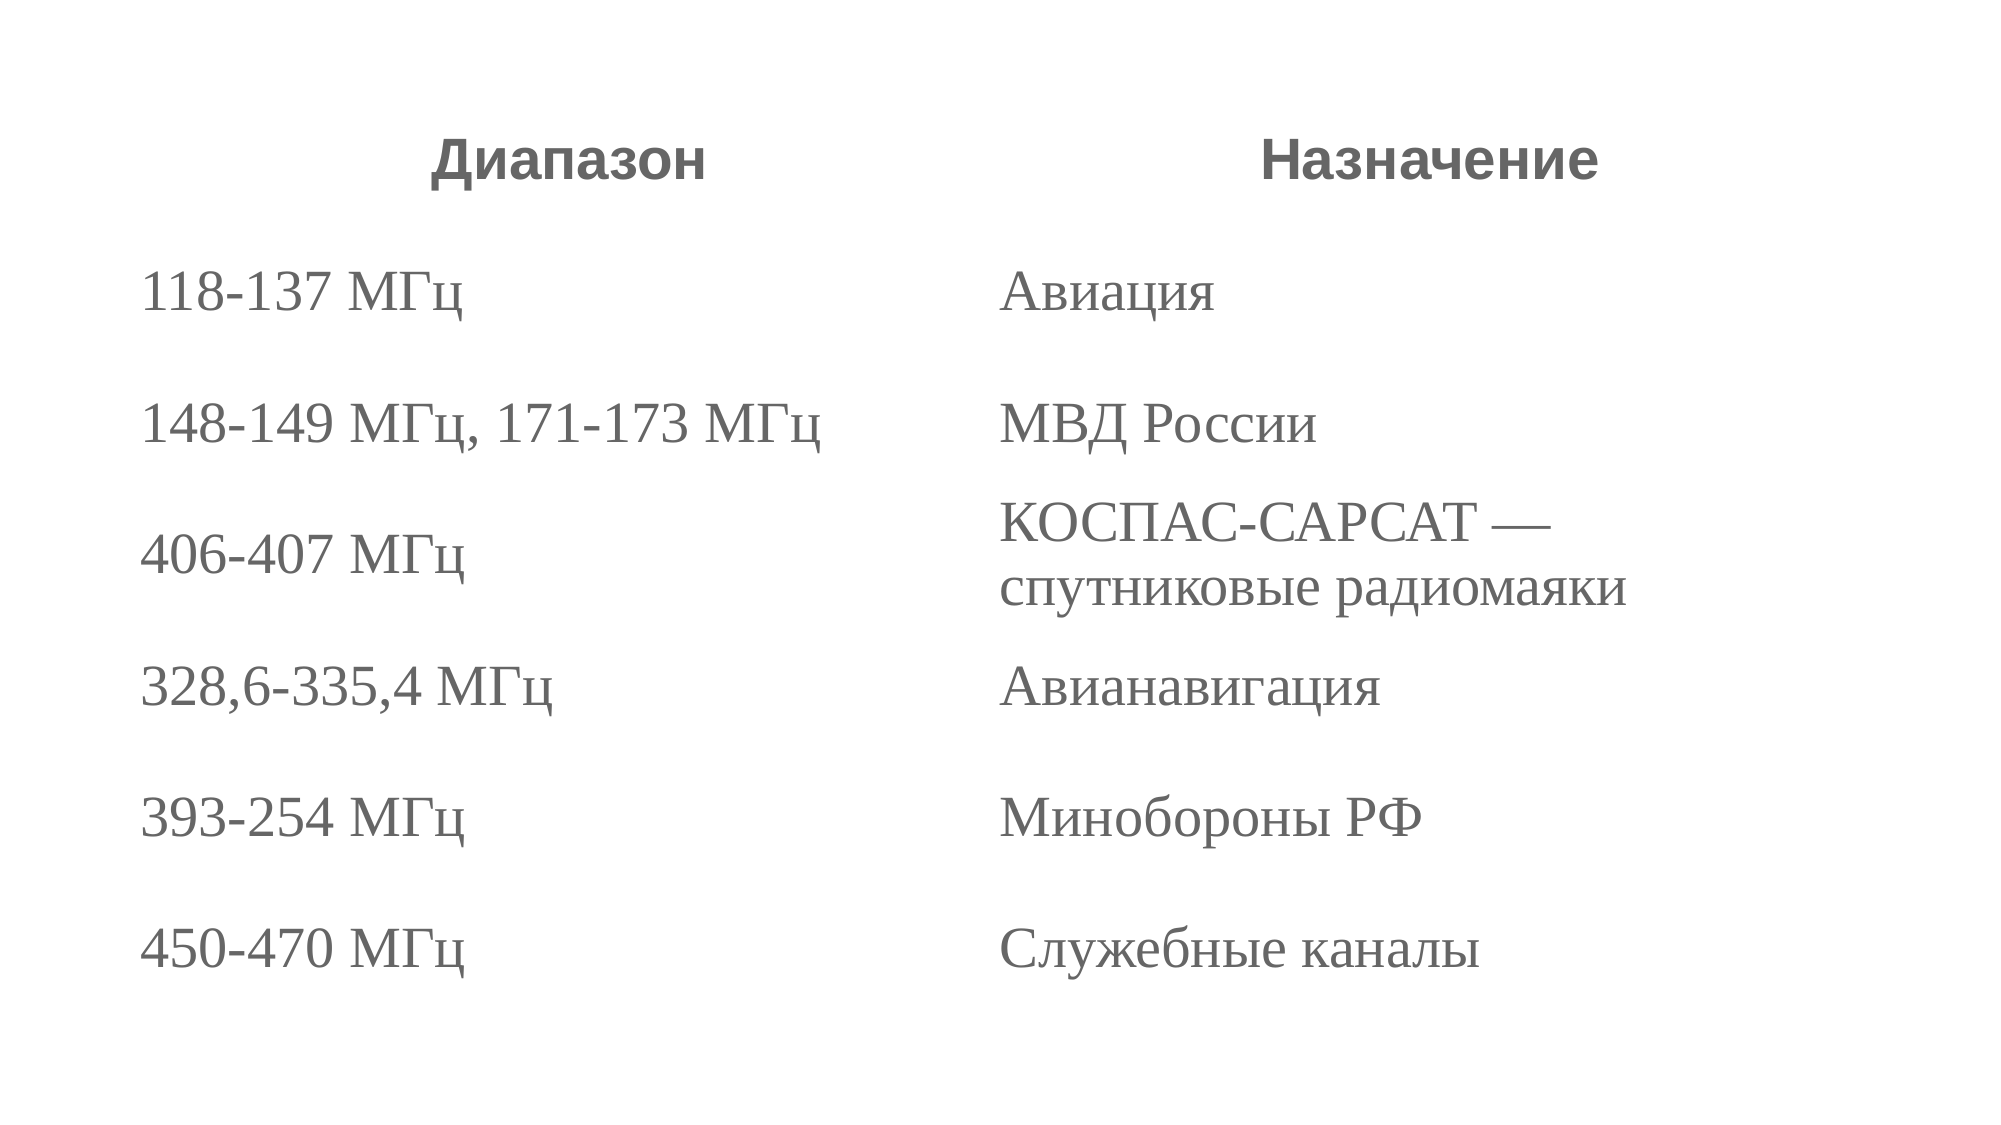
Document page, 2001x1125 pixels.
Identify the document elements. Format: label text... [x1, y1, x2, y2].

table_cell Авиация [1000, 225, 1860, 357]
table_cell МВД России [1000, 357, 1860, 488]
table_header Диапазон [140, 94, 1000, 225]
table_cell Служебные каналы [1000, 882, 1860, 1014]
table_cell Минобороны РФ [1000, 751, 1860, 882]
table_cell 393-254 МГц [140, 751, 1000, 882]
table_cell 328,6-335,4 МГц [140, 619, 1000, 751]
table_header Назначение [1000, 94, 1860, 225]
table_cell КОСПАС-САРСАТ — спутниковые радиомаяки [1000, 488, 1860, 619]
table_cell 450-470 МГц [140, 882, 1000, 1014]
table_cell 118-137 МГц [140, 225, 1000, 357]
table_cell Авианавигация [1000, 619, 1860, 751]
table_cell 148-149 МГц, 171-173 МГц [140, 357, 1000, 488]
table_cell 406-407 МГц [140, 488, 1000, 619]
